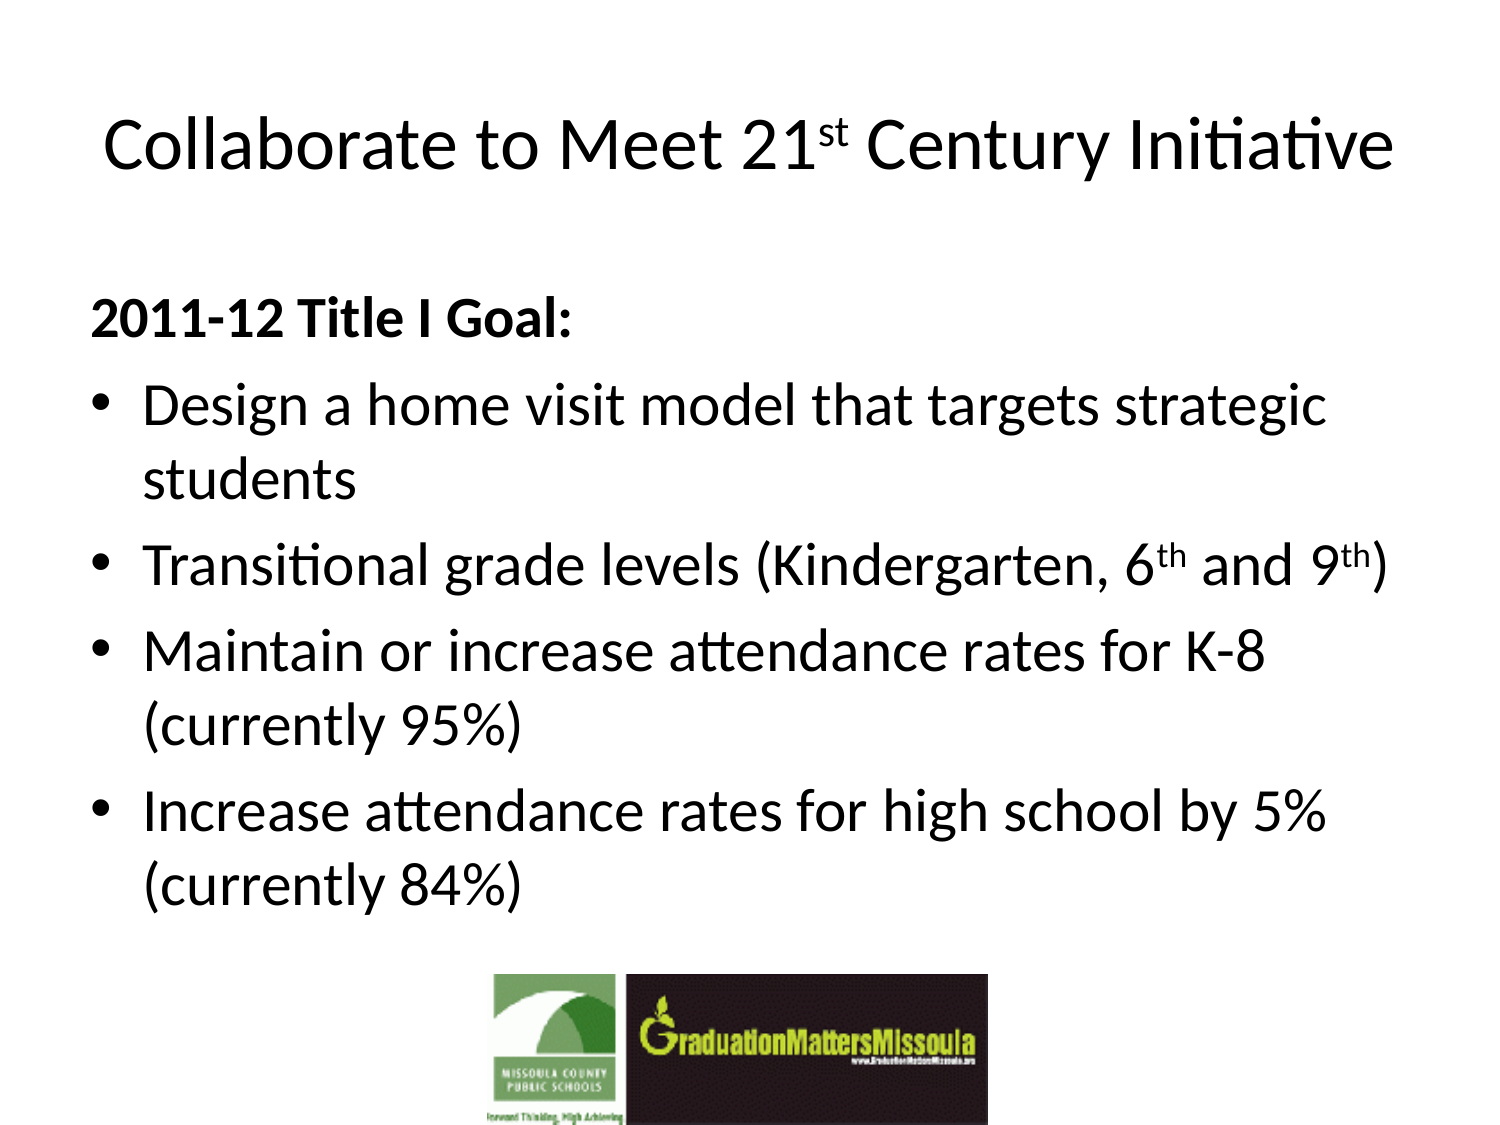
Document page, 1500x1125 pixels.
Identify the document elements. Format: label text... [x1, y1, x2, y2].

list Design a home visit model that targets strategic students Transitional grade levels (Kindergarten, 6th and 9th) Maintain or increase attendance rates for K-8 (currently 95%) Increase attendance rates for high school by 5% (currently 84%) [75, 356, 1413, 938]
title Collaborate to Meet 21st Century Initiative [75, 45, 1425, 233]
picture [487, 974, 988, 1125]
list 2011-12 Title I Goal: [75, 251, 738, 356]
